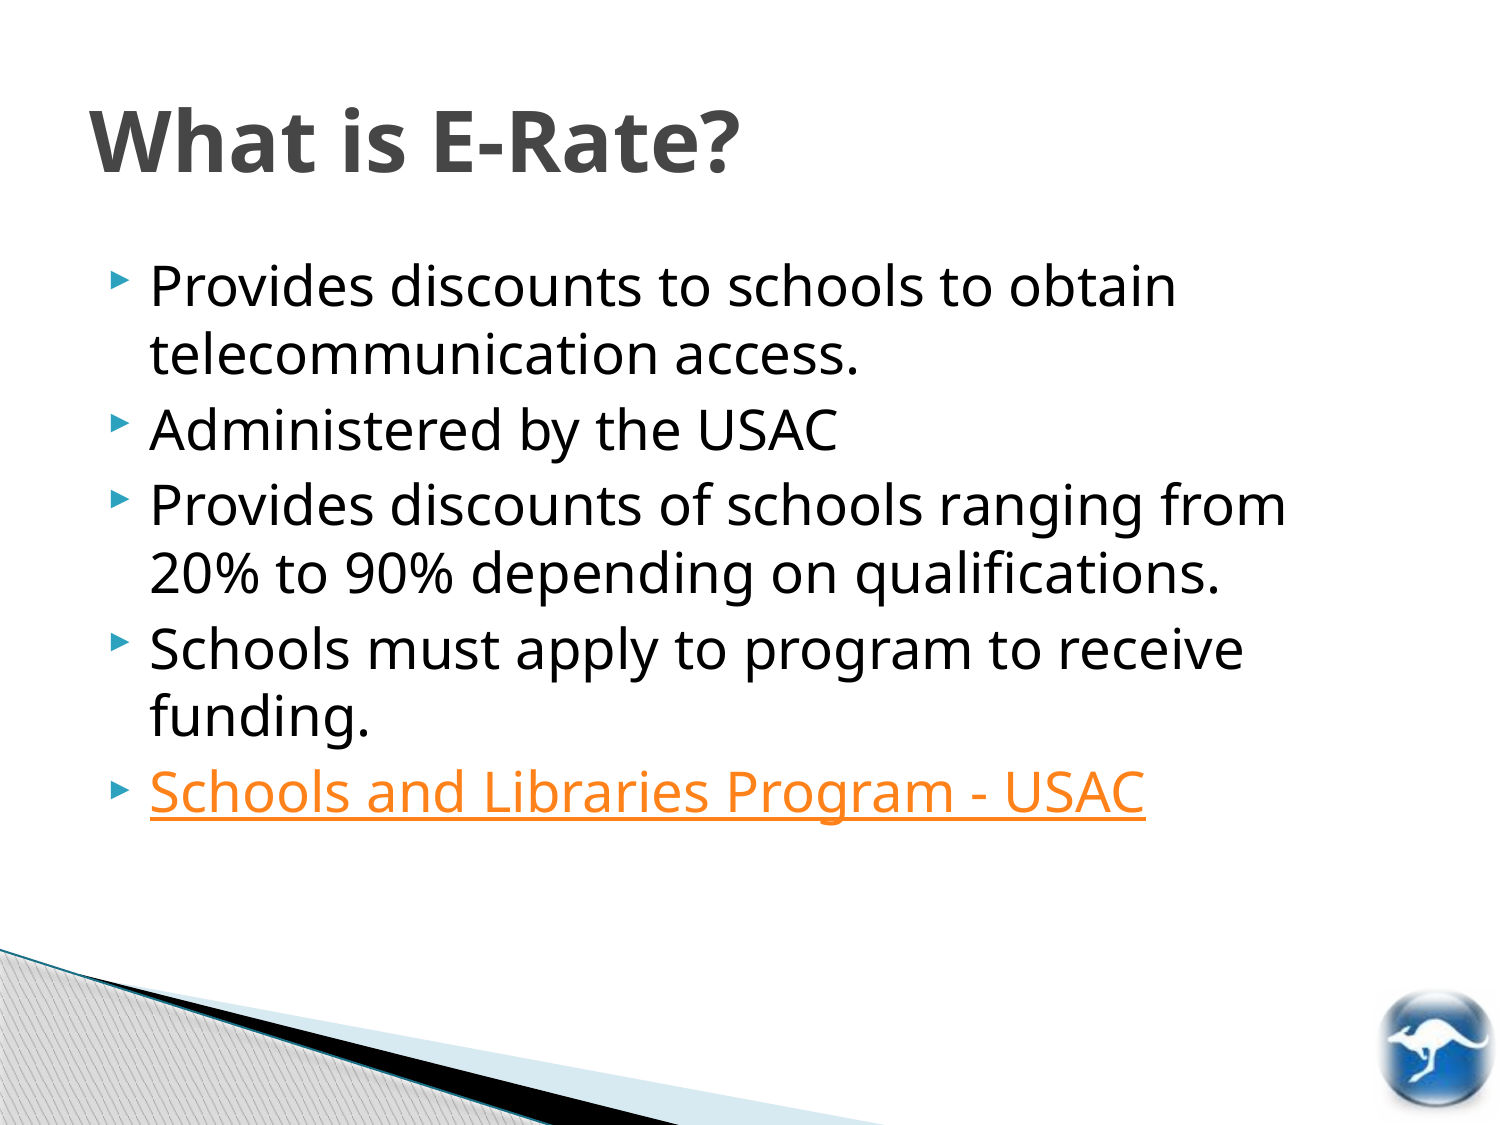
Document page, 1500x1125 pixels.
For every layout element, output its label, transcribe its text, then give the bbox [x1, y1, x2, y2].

picture [1373, 985, 1500, 1125]
title What is E-Rate? [75, 45, 1425, 233]
list Provides discounts to schools to obtain telecommunication access. Administered by the USAC Provides discounts of schools ranging from 20% to 90% depending on qualifications. Schools must apply to program to receive funding. Schools and Libraries Program - USAC [75, 243, 1425, 986]
